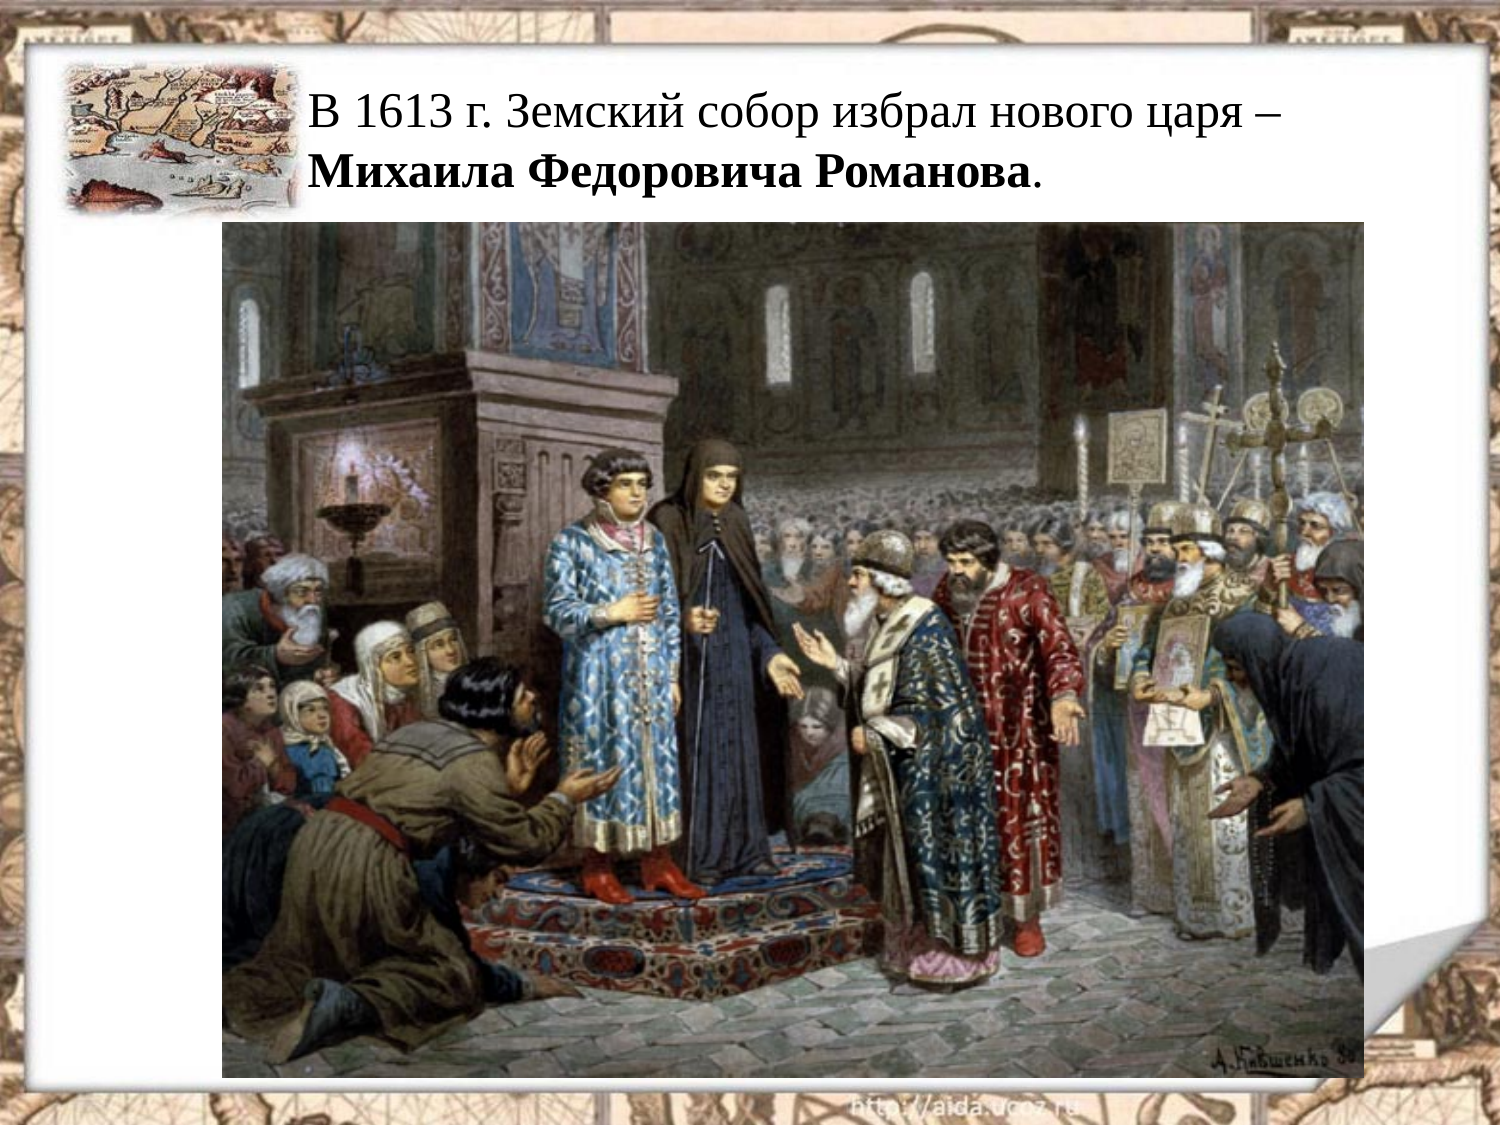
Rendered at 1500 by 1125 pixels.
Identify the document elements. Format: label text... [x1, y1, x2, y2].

picture [0, 0, 1500, 1125]
text_box В 1613 г. Земский собор избрал нового царя – Михаила Федоровича Романова. [292, 70, 1442, 205]
